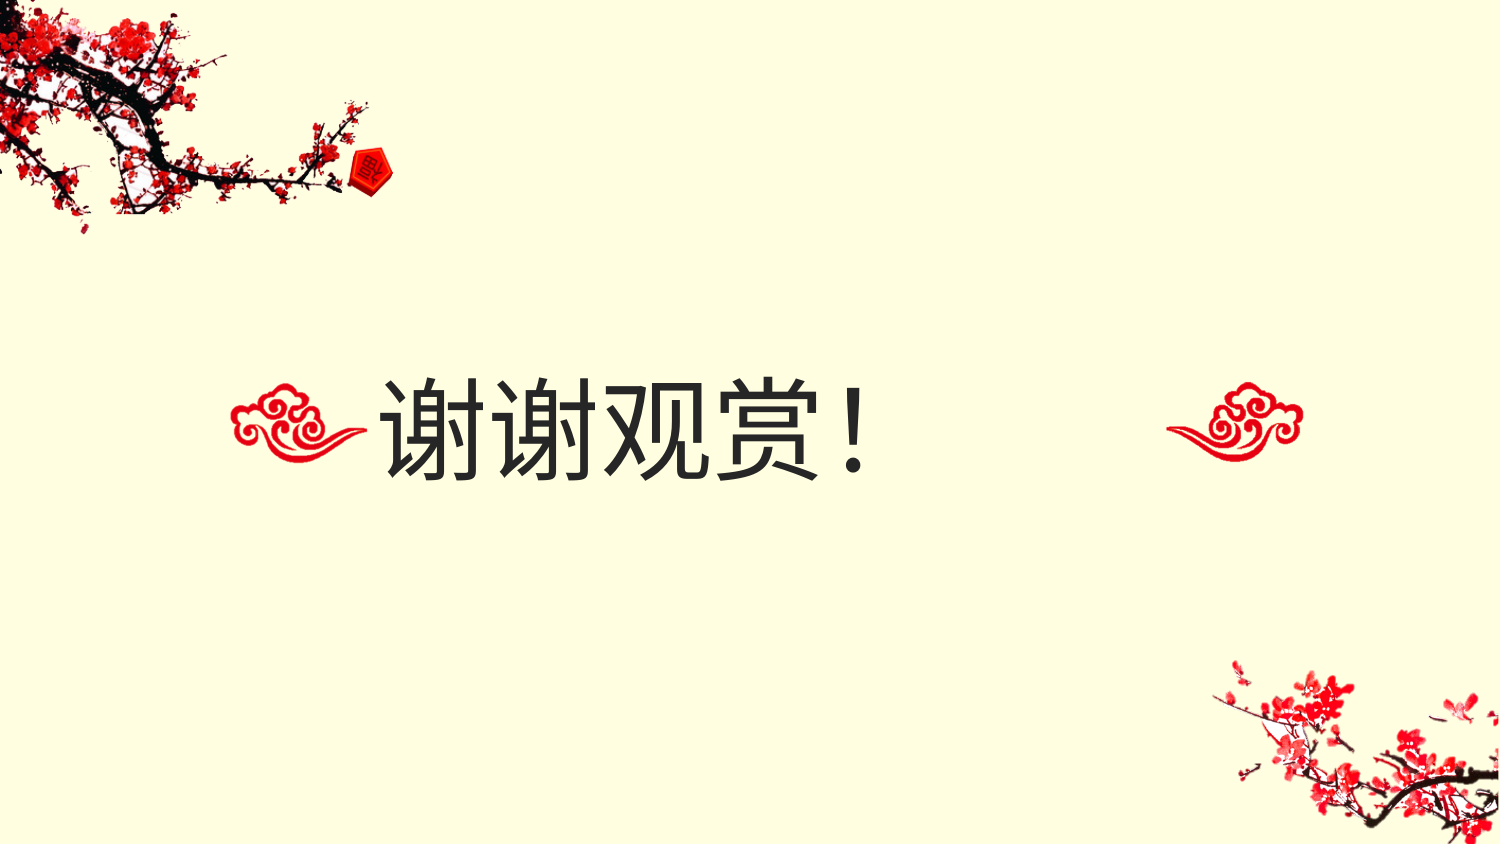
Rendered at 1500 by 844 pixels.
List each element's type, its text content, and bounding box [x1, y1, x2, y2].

text_box 谢谢观赏！ [569, 353, 1241, 503]
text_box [135, 262, 566, 649]
picture [0, 0, 441, 262]
picture [1161, 575, 1499, 844]
picture [1164, 375, 1322, 469]
picture [210, 375, 368, 470]
